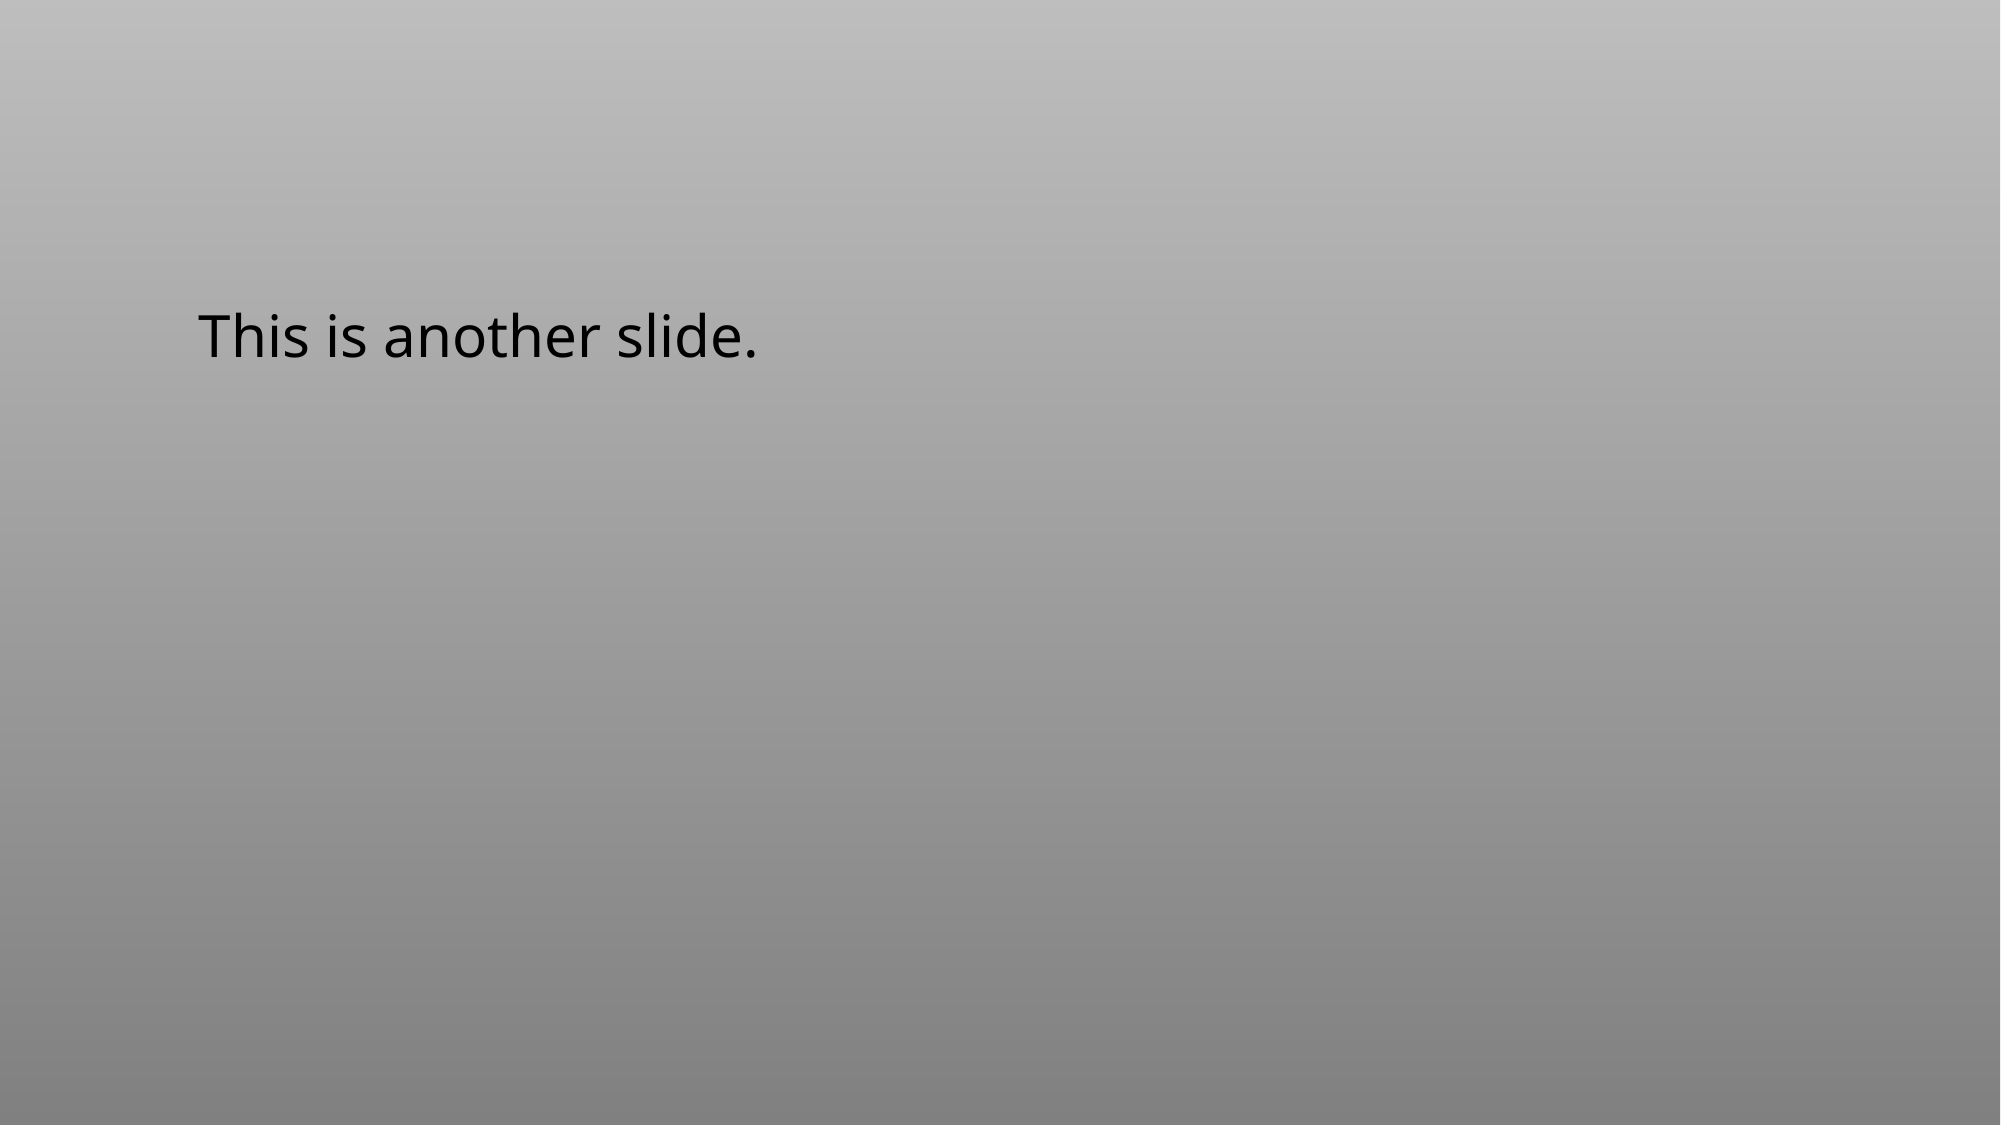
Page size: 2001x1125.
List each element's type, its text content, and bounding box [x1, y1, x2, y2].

list This is another slide. [183, 299, 1863, 1014]
picture [0, 0, 2001, 1125]
